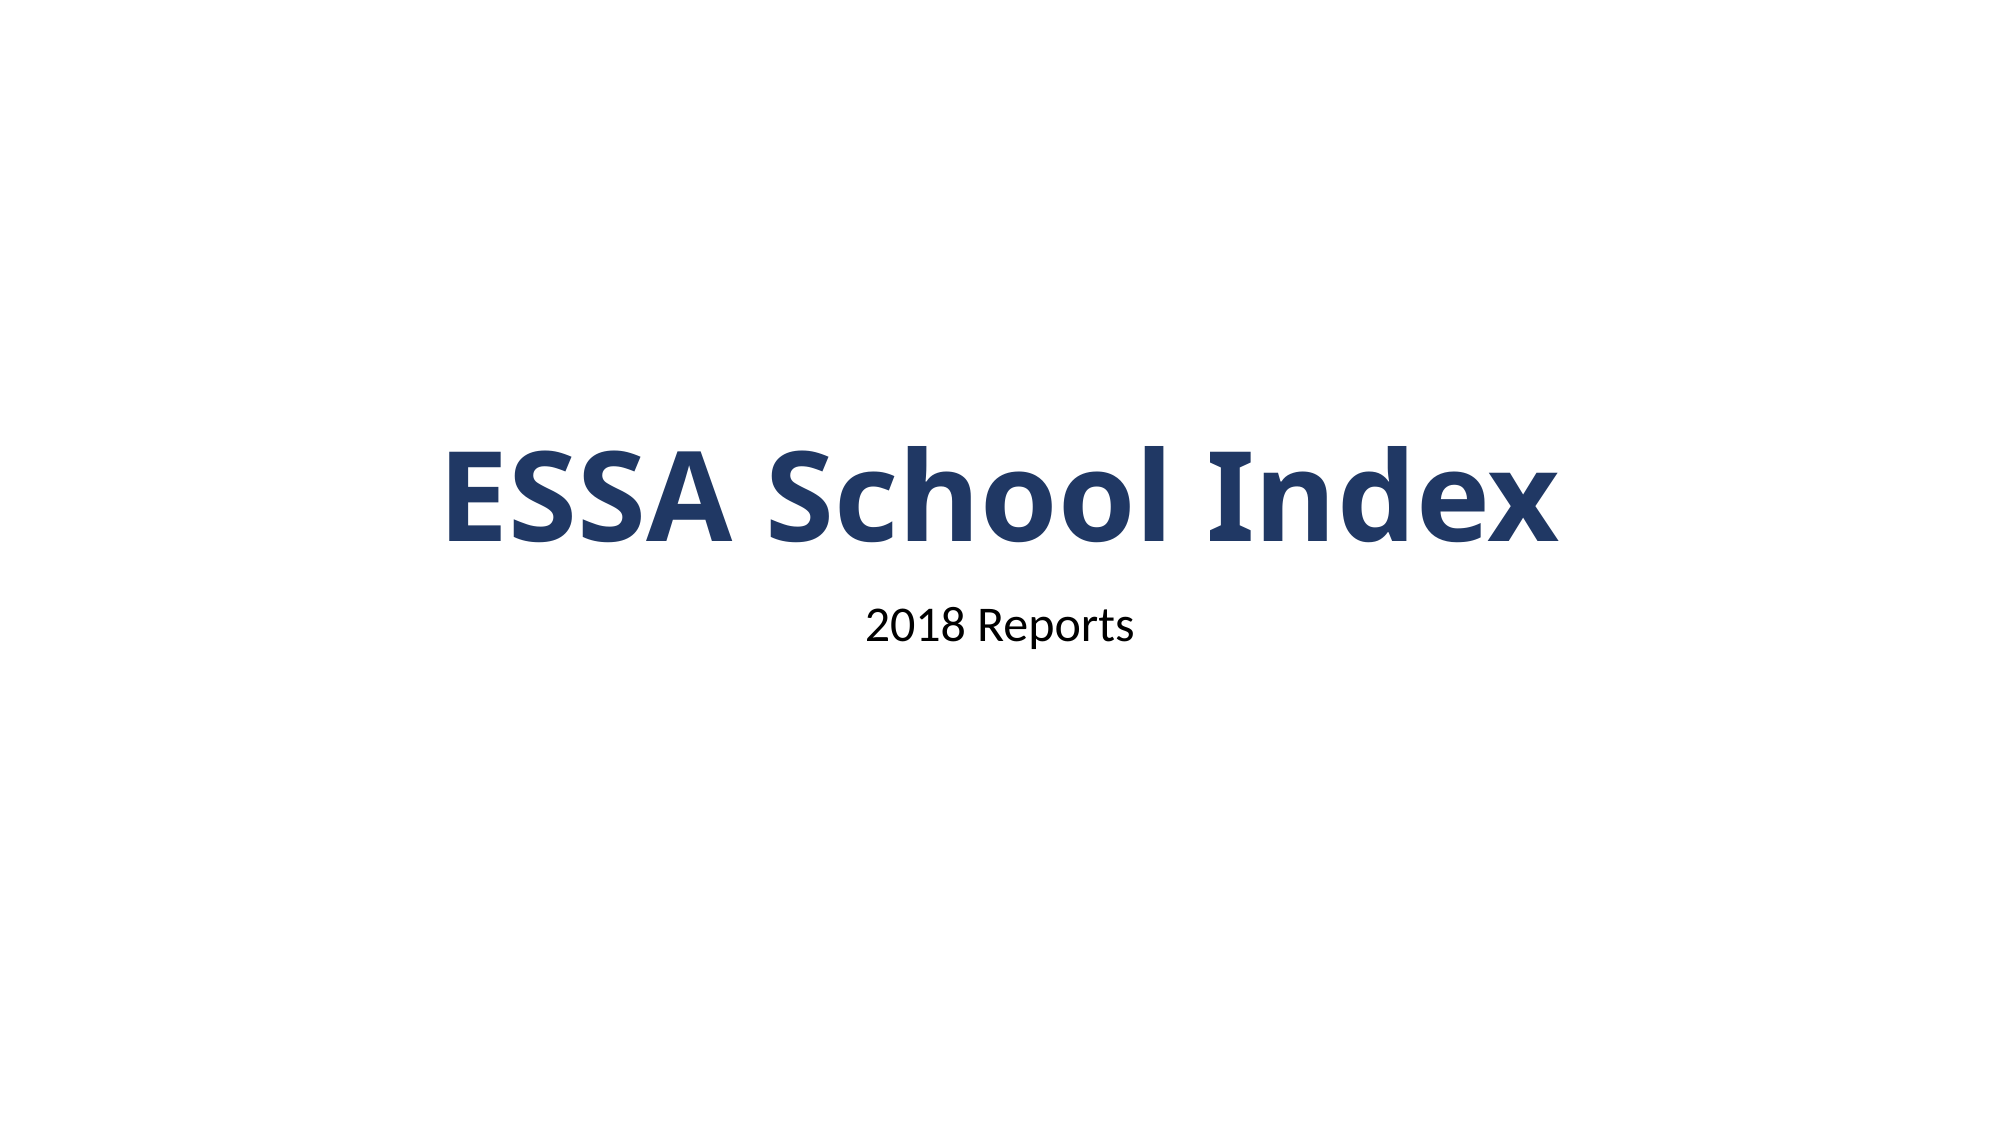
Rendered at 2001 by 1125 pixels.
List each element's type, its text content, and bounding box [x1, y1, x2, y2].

subtitle 2018 Reports [249, 590, 1750, 863]
title ESSA School Index [249, 184, 1750, 576]
